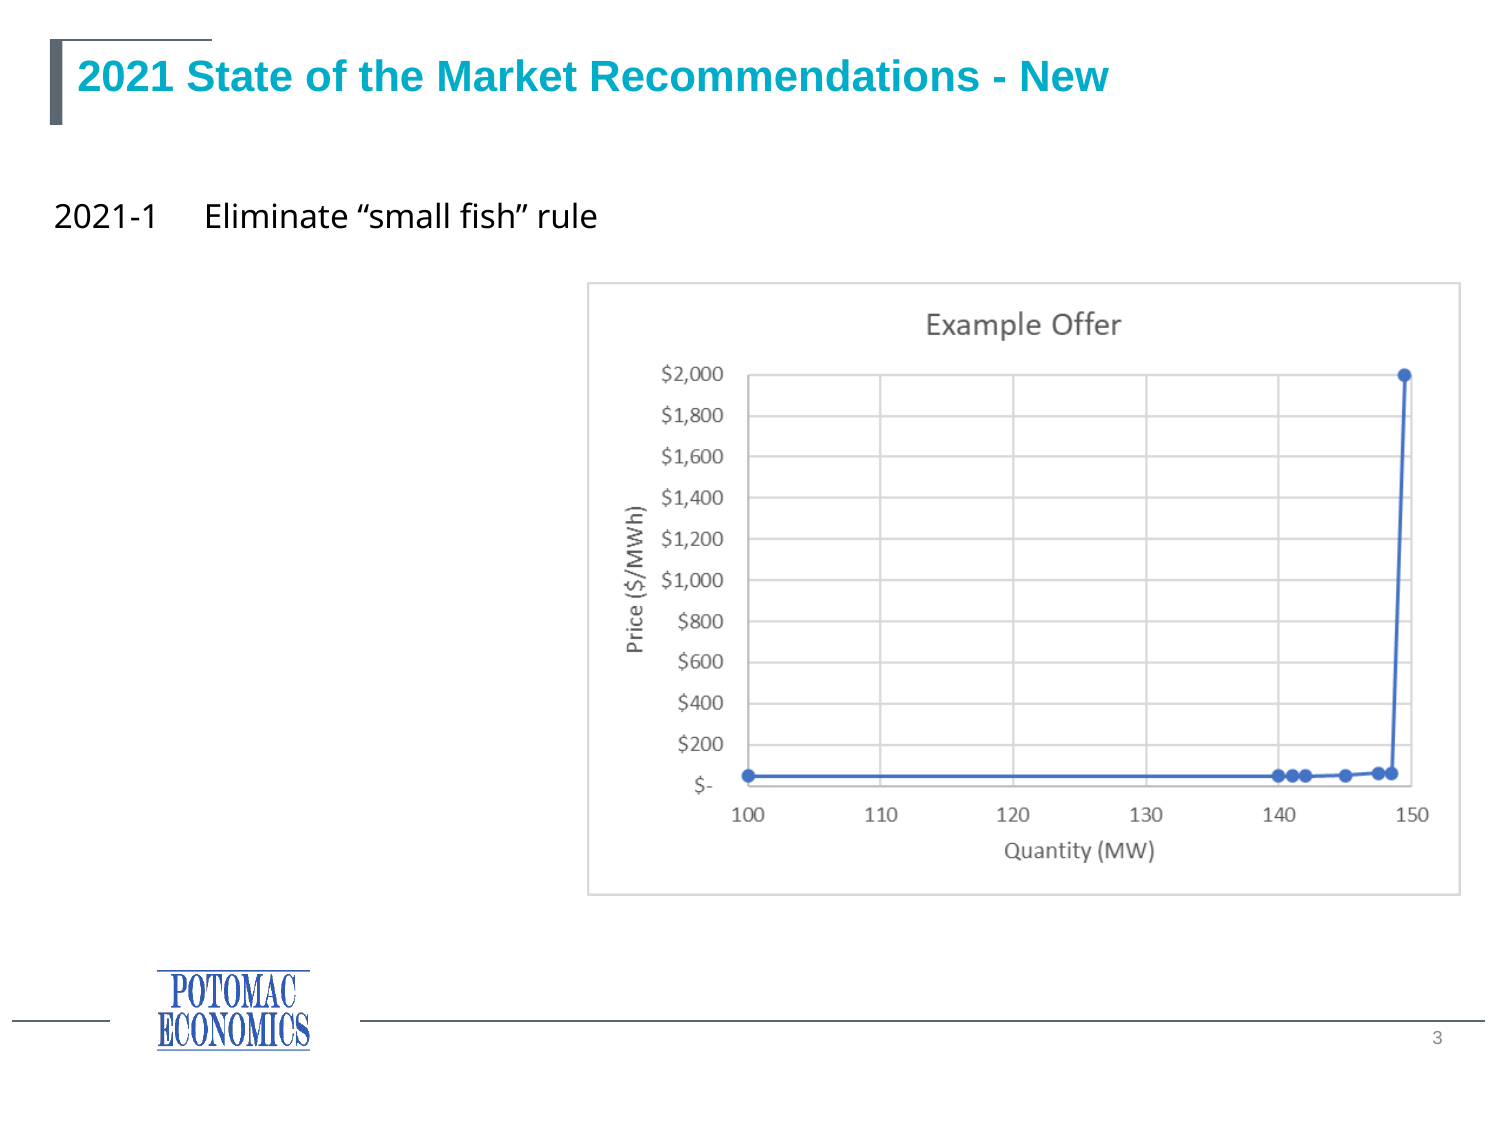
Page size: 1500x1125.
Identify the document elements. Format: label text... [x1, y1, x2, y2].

slide_number 3 [1387, 1012, 1488, 1062]
list 2021-1 Eliminate “small fish” rule [39, 187, 825, 984]
title 2021 State of the Market Recommendations - New [62, 39, 1450, 134]
picture [587, 282, 1461, 897]
picture [156, 984, 312, 1053]
